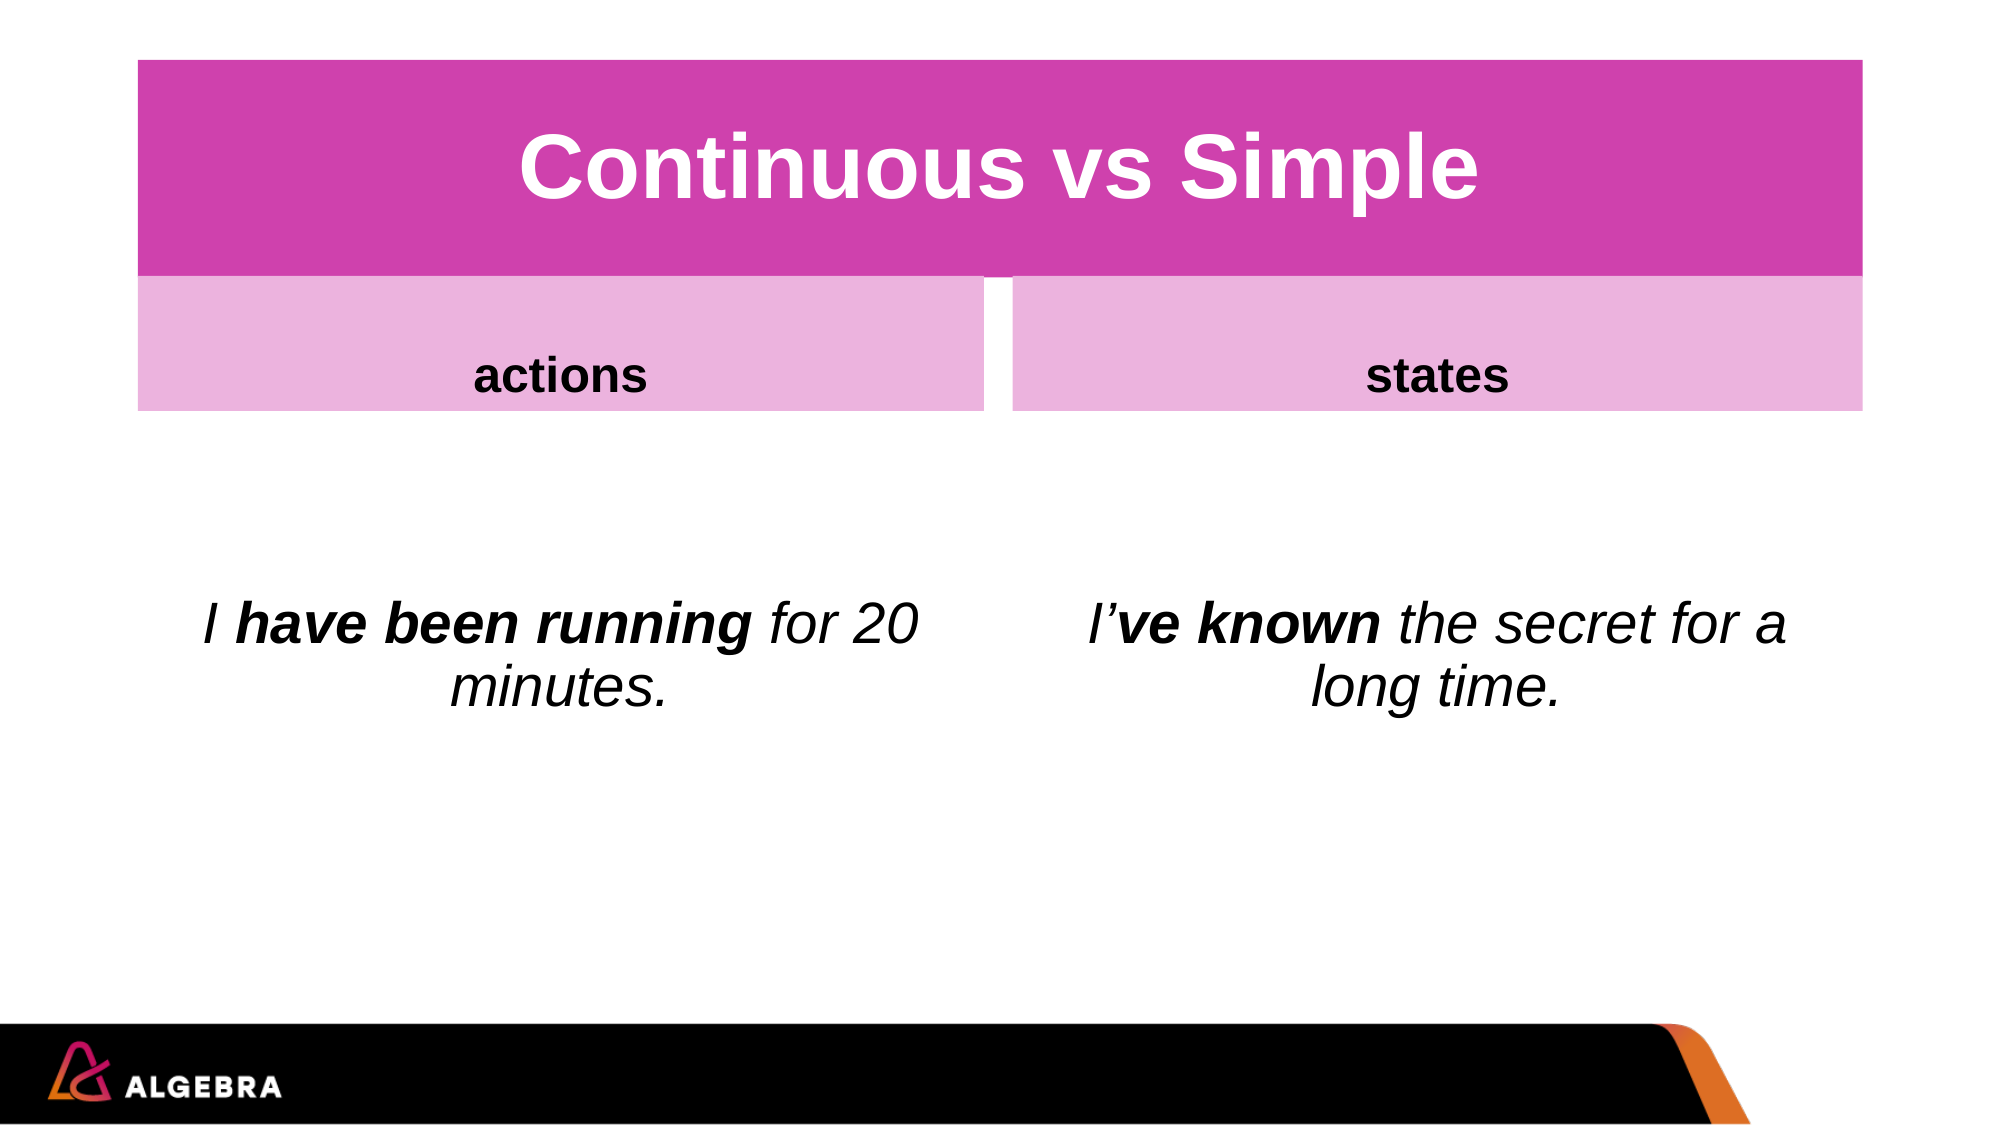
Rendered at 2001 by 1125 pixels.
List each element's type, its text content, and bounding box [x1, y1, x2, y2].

list I’ve known the secret for a long time. [1012, 410, 1863, 1016]
list actions [137, 275, 984, 410]
list I have been running for 20 minutes. [137, 410, 984, 1016]
list states [1012, 275, 1863, 410]
picture [0, 1023, 1958, 1125]
title Continuous vs Simple [137, 59, 1863, 278]
